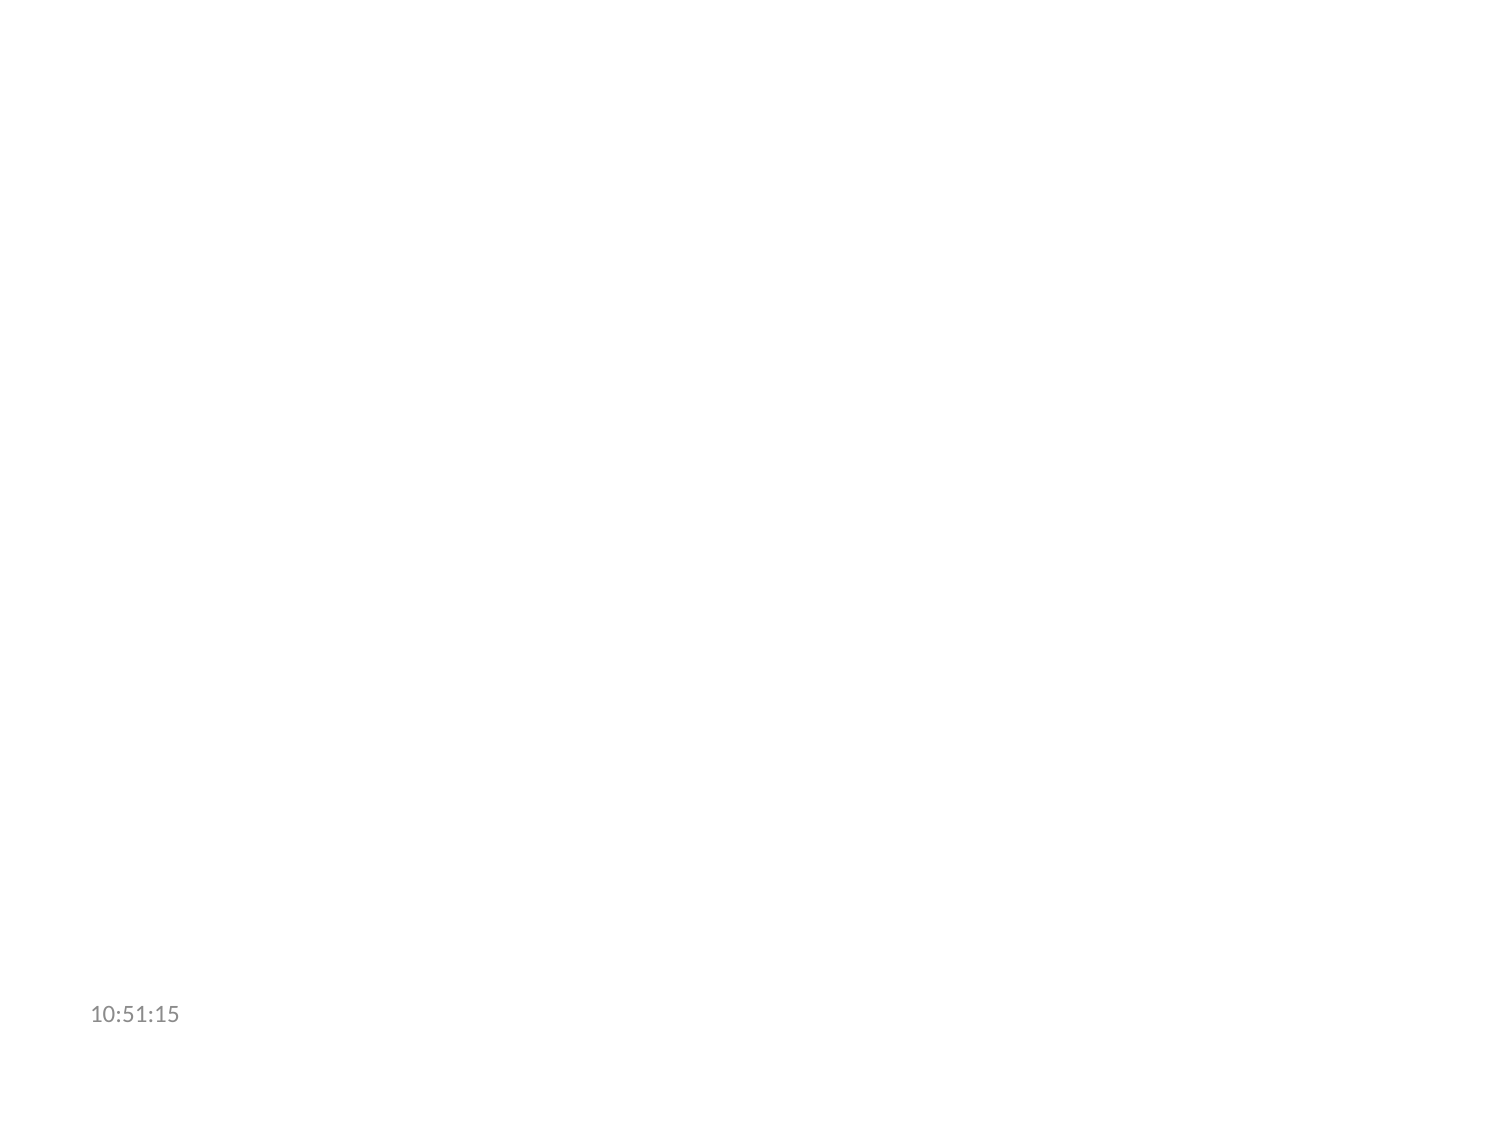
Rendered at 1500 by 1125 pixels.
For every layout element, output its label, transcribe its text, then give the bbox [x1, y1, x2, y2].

text_box 15:35:09 [75, 982, 425, 1043]
